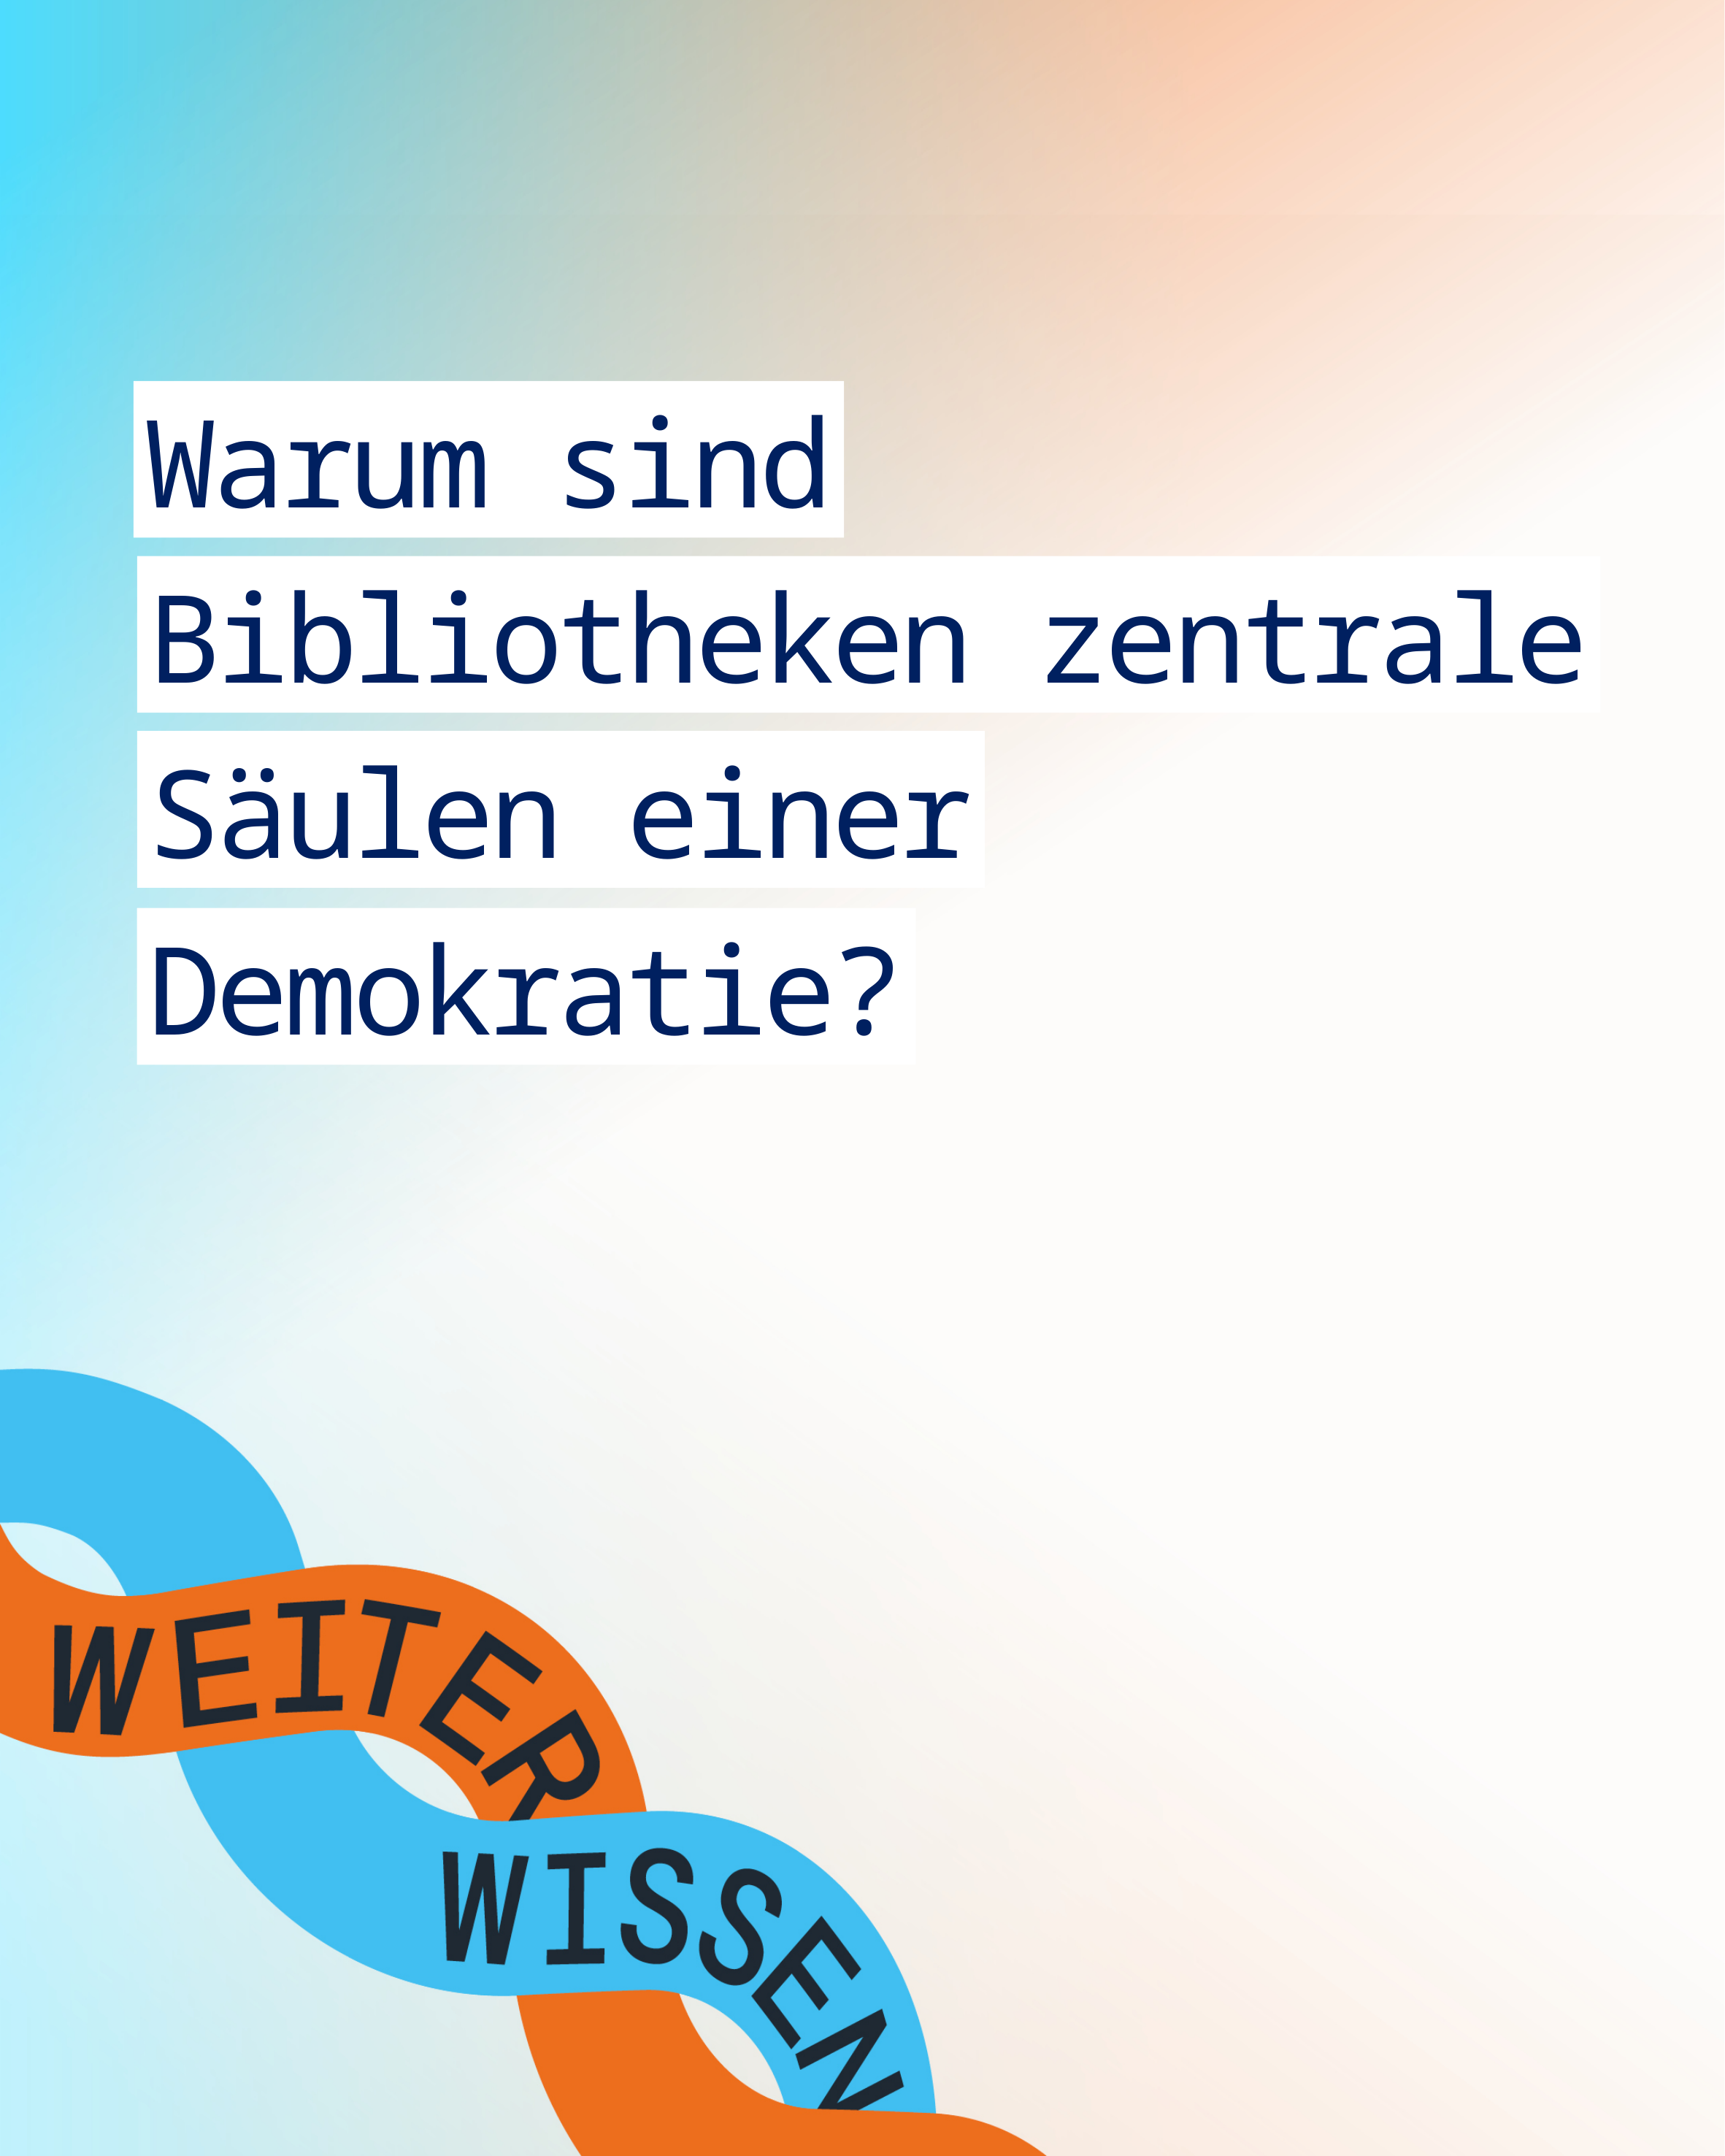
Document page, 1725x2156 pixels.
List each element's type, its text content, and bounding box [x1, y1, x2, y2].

text_box Bibliotheken zentrale [137, 556, 1601, 713]
text_box Warum sind [133, 380, 845, 538]
text_box Säulen einer [137, 731, 985, 888]
text_box Demokratie? [137, 908, 916, 1065]
picture [0, 0, 1725, 2156]
